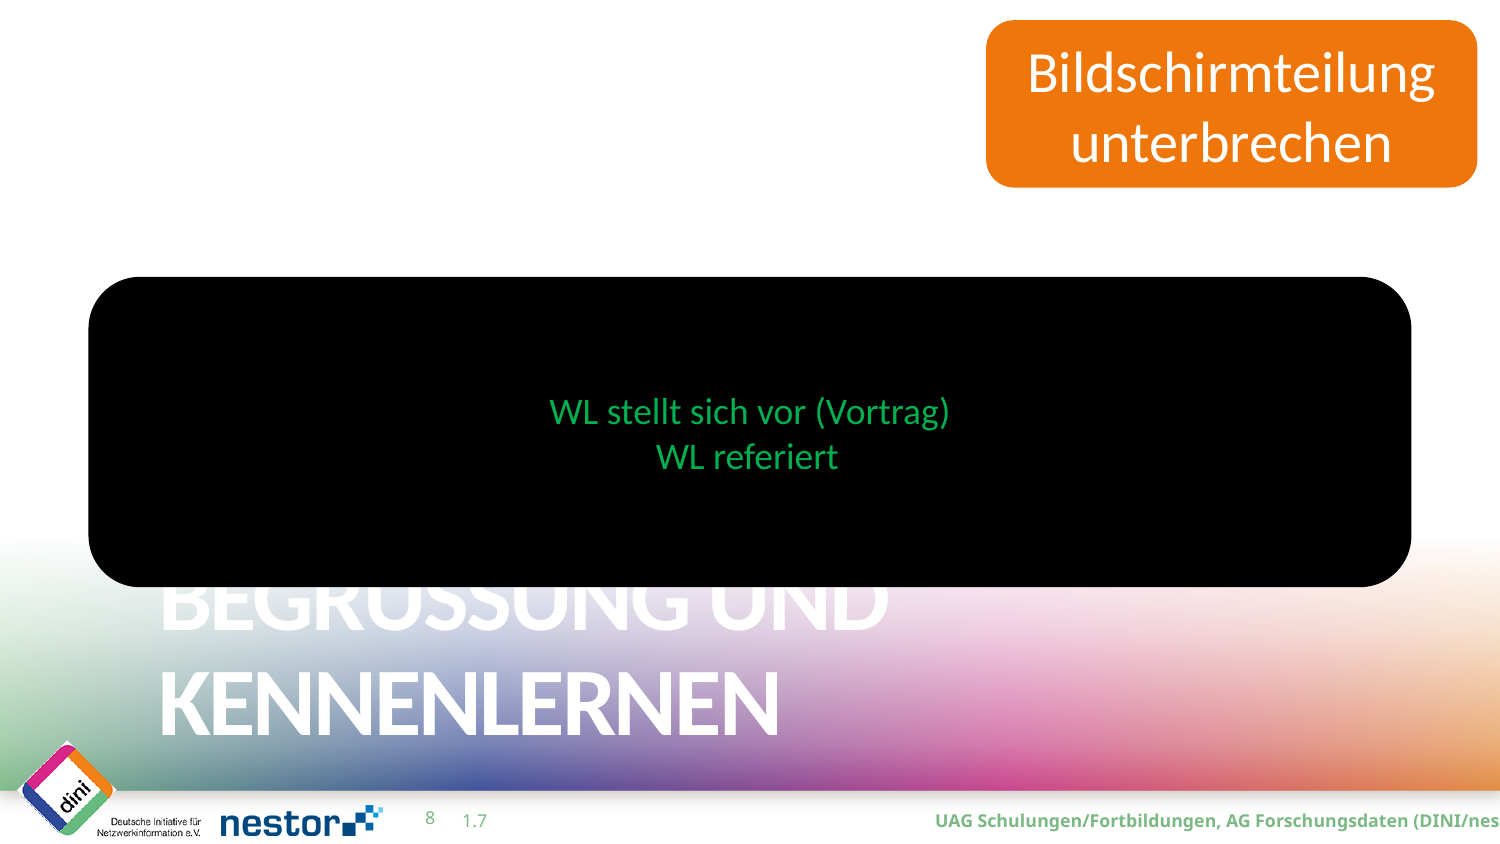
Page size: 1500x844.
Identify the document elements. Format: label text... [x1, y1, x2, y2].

slide_number 7 [406, 801, 454, 841]
title Begrüssung und Kennenlernen [149, 604, 1495, 765]
text_box WL stellt sich vor (Vortrag) WL referiert [88, 276, 1412, 588]
picture [0, 368, 1500, 844]
text_box Bildschirmteilung unterbrechen [986, 20, 1478, 188]
text_box 1.7 [433, 801, 502, 838]
